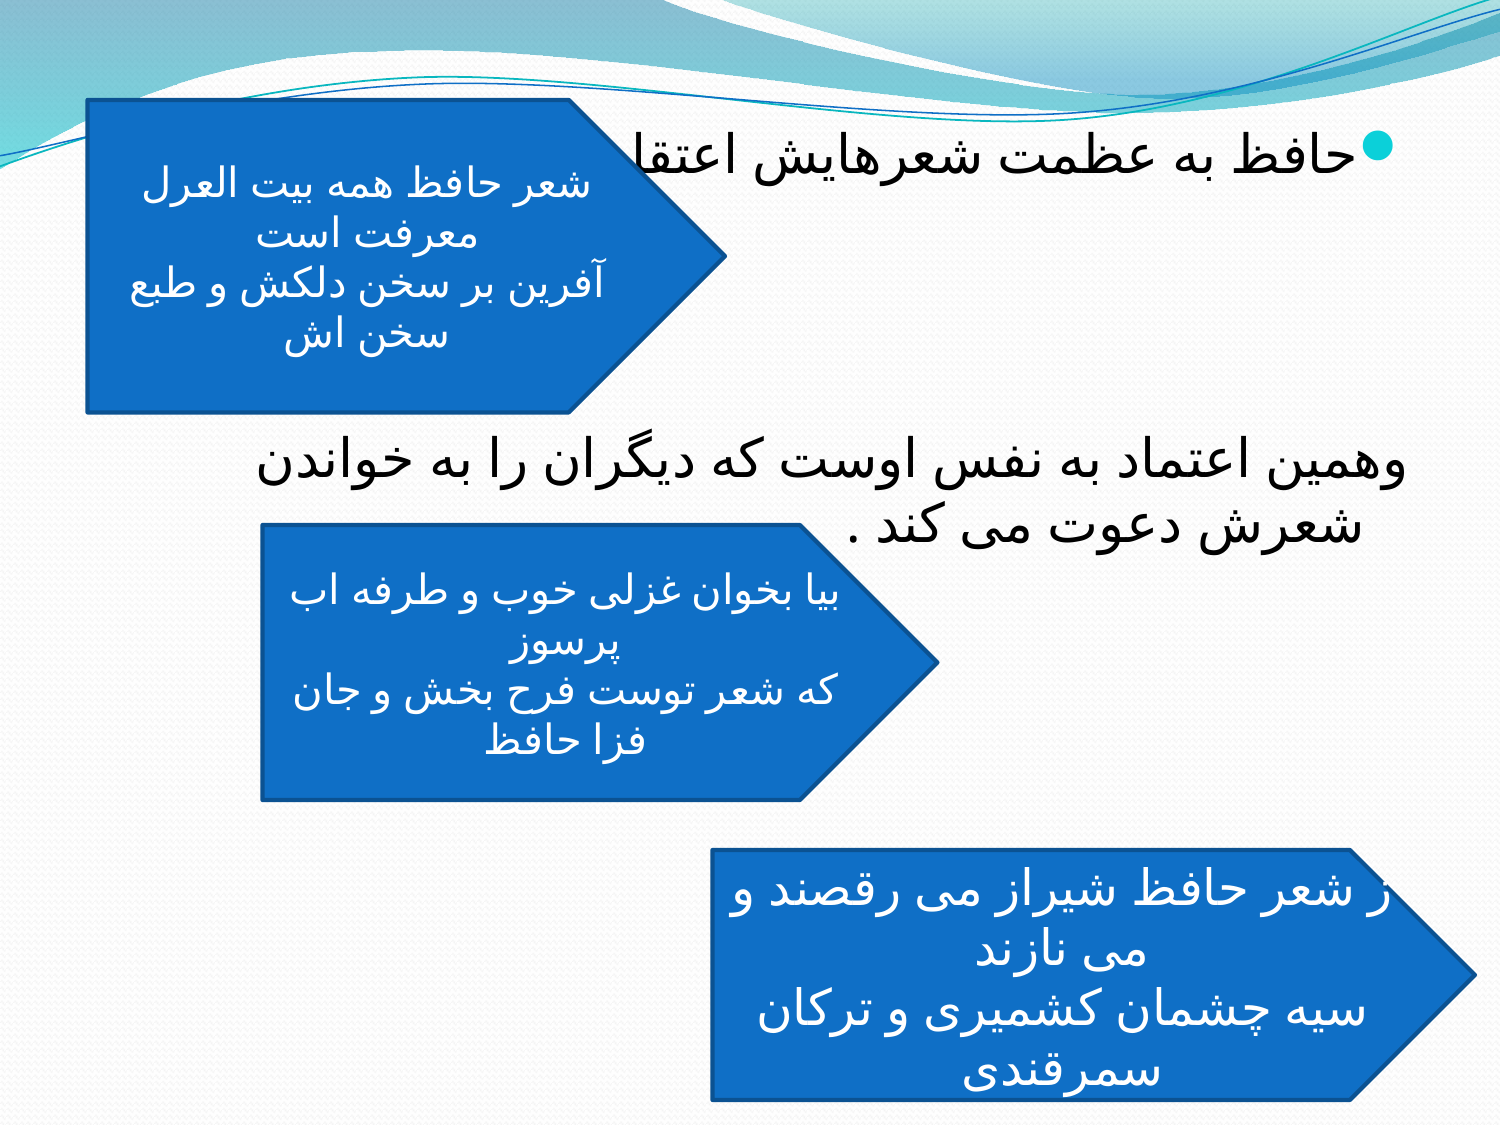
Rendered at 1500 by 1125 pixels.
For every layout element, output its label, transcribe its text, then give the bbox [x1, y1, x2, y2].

text_box بیا بخوان غزلی خوب و طرفه اب پرسوز که شعر توست فرح بخش و جان فزا حافظ [260, 522, 940, 803]
list حافظ به عظمت شعرهایش اعتقاد دارد : وهمین اعتماد به نفس اوست که دیگران را به خواندن شعرش دعوت می کند . [75, 112, 1425, 1038]
text_box شعر حافظ همه بیت العرل معرفت است آفرین بر سخن دلکش و طبع سخن اش [85, 97, 728, 415]
text_box ز شعر حافظ شیراز می رقصند و می نازند سیه چشمان کشمیری و ترکان سمرقندی [710, 847, 1478, 1103]
